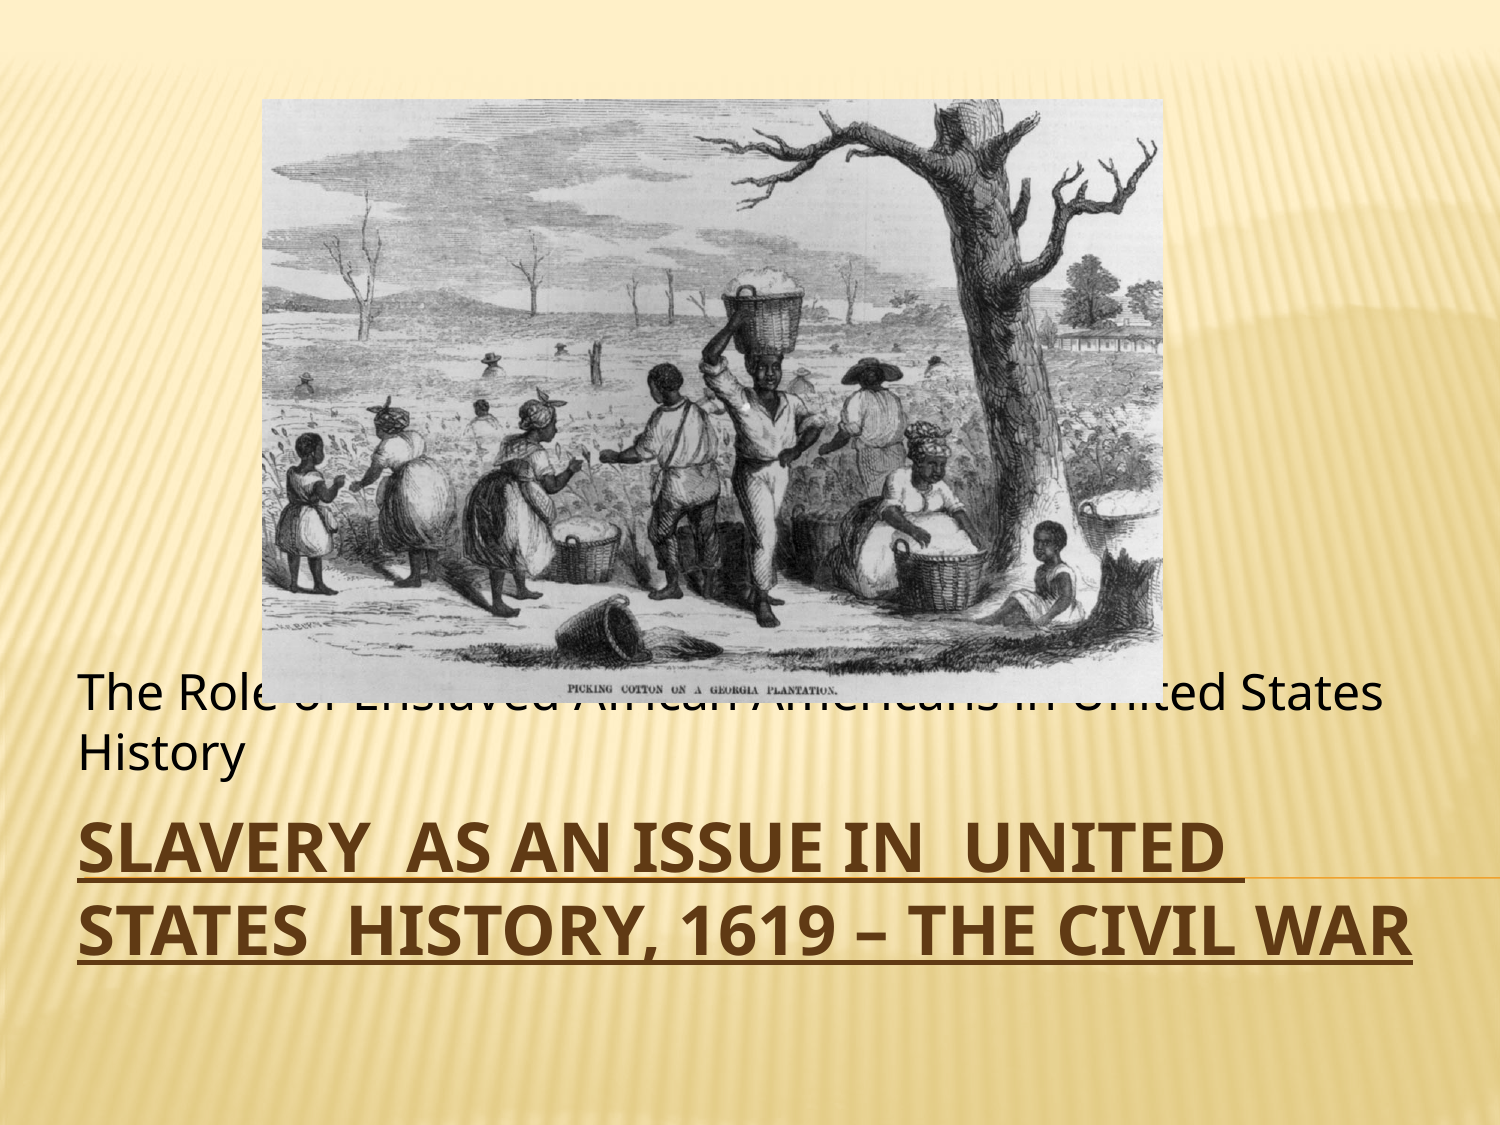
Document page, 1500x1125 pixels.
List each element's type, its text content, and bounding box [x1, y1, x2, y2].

title Slavery as an Issue in united states history, 1619 – the civil War [62, 796, 1450, 997]
picture [262, 99, 1163, 703]
subtitle The Role of Enslaved African Americans in United States History [62, 637, 1450, 788]
